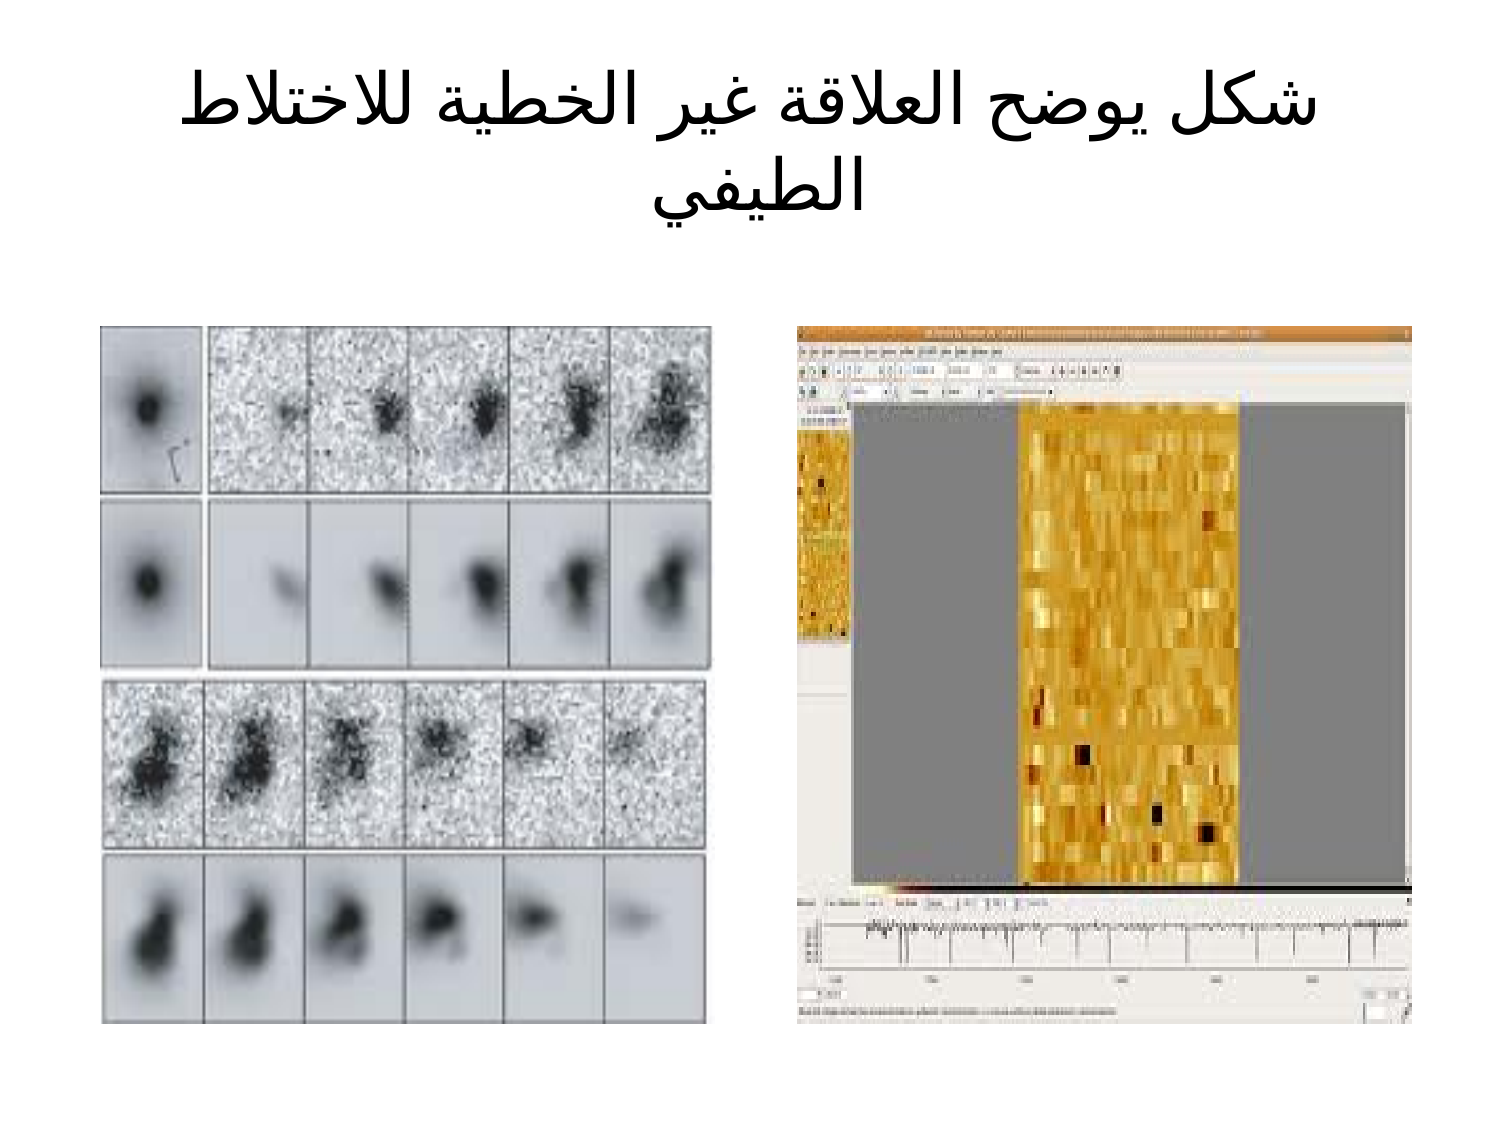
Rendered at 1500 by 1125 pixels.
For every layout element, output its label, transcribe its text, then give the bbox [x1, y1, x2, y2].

title شكل يوضح العلاقة غير الخطية للاختلاط الطيفي [75, 45, 1425, 233]
picture [796, 326, 1412, 1024]
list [100, 326, 715, 1024]
